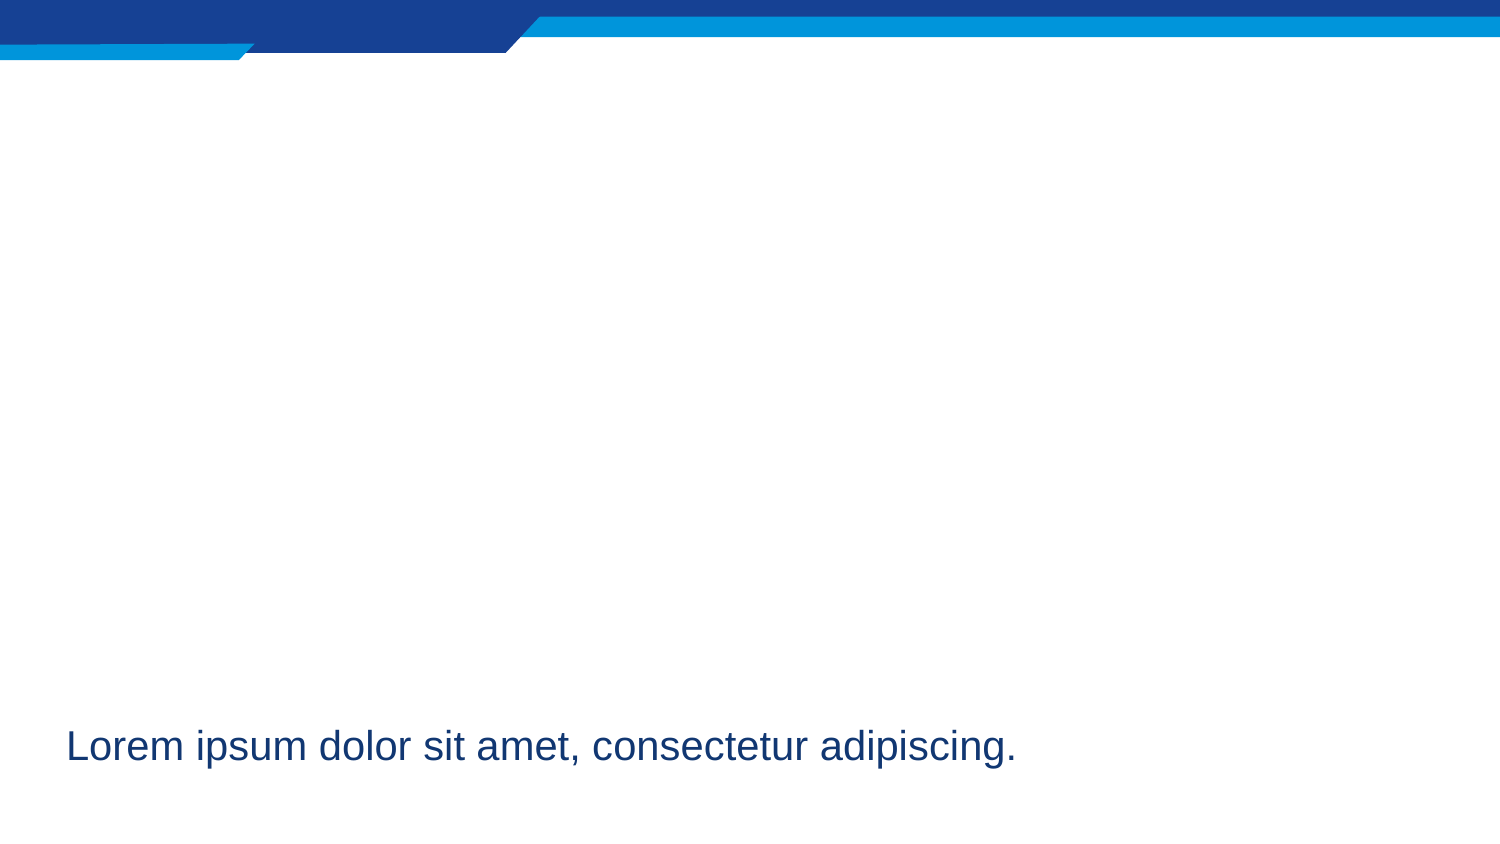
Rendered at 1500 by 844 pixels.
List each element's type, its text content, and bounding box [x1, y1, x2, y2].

list Lorem ipsum dolor sit amet, consectetur adipiscing. [51, 694, 1036, 794]
